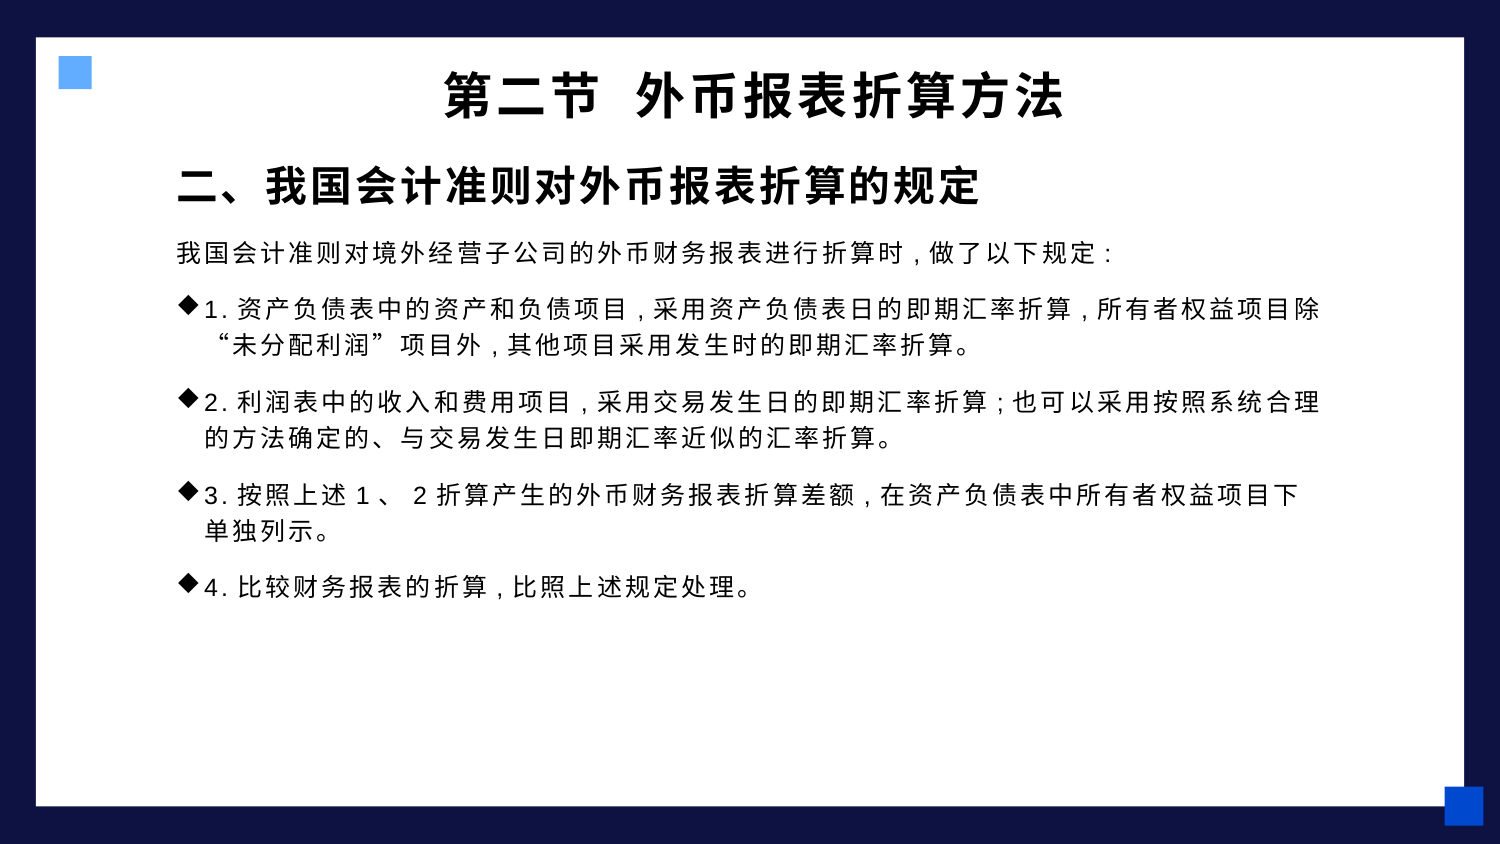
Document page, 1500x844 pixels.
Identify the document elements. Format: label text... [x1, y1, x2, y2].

title 第二节 外币报表折算方法 [159, 43, 1344, 133]
list 二、我国会计准则对外币报表折算的规定 我国会计准则对境外经营子公司的外币财务报表进行折算时,做了以下规定: 1.资产负债表中的资产和负债项目,采用资产负债表日的即期汇率折算,所有者权益项目除“未分配利润”项目外,其他项目采用发生时的即期汇率折算。 2.利润表中的收入和费用项目,采用交易发生日的即期汇率折算;也可以采用按照系统合理的方法确定的、与交易发生日即期汇率近似的汇率折算。 3.按照上述1、2折算产生的外币财务报表折算差额,在资产负债表中所有者权益项目下单独列示。 4.比较财务报表的折算,比照上述规定处理。 [159, 150, 1344, 575]
